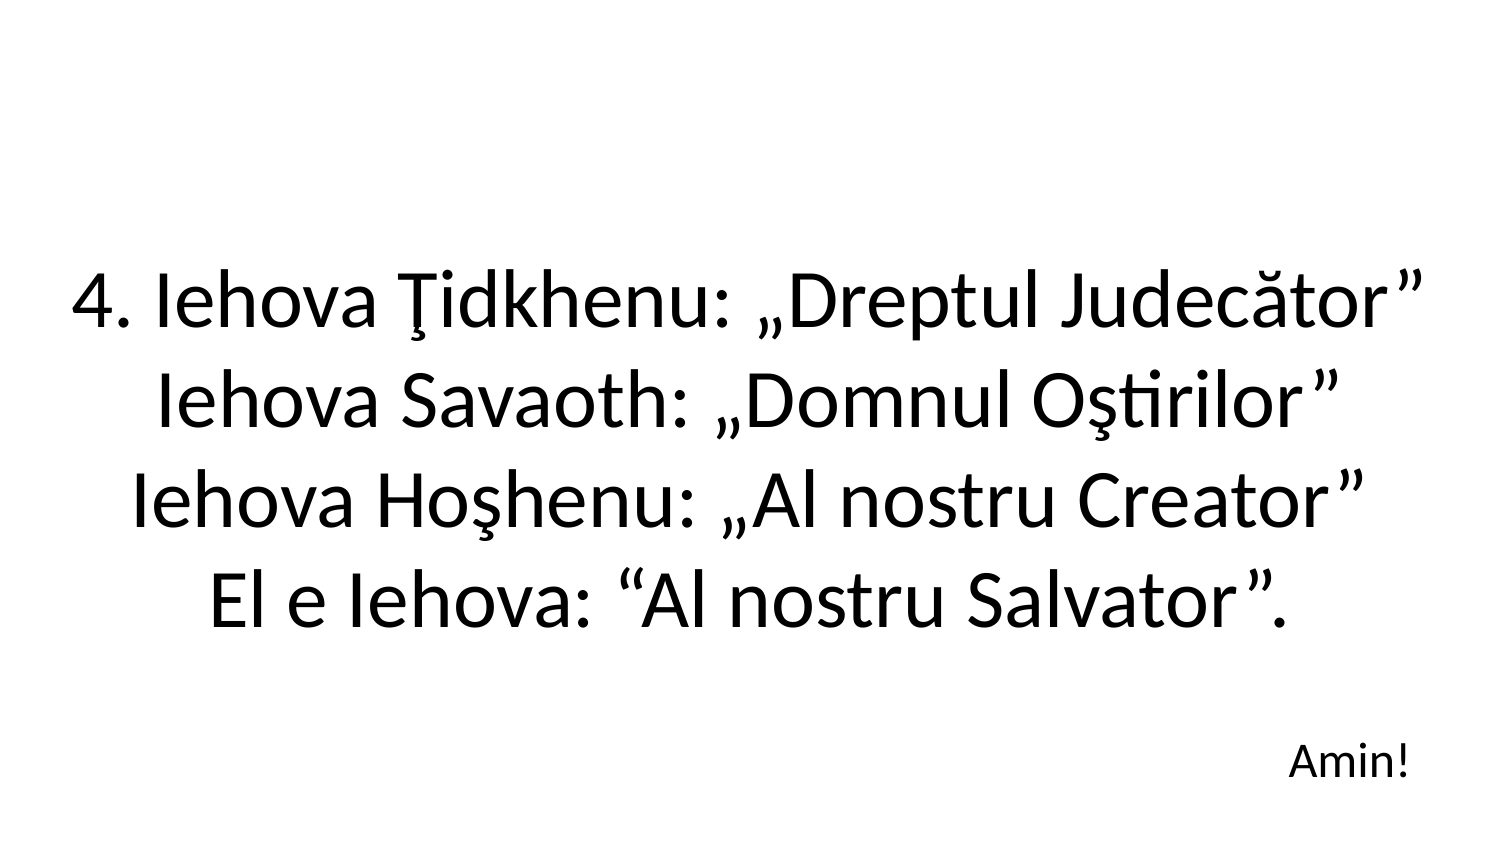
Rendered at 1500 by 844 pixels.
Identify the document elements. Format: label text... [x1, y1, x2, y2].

text_box Amin! [1273, 674, 1427, 795]
text_box 4. Iehova Ţidkhenu: „Dreptul Judecător” Iehova Savaoth: „Domnul Oştirilor” Iehova Hoşhenu: „Al nostru Creator” El e Iehova: “Al nostru Salvator”. [56, 192, 1444, 652]
